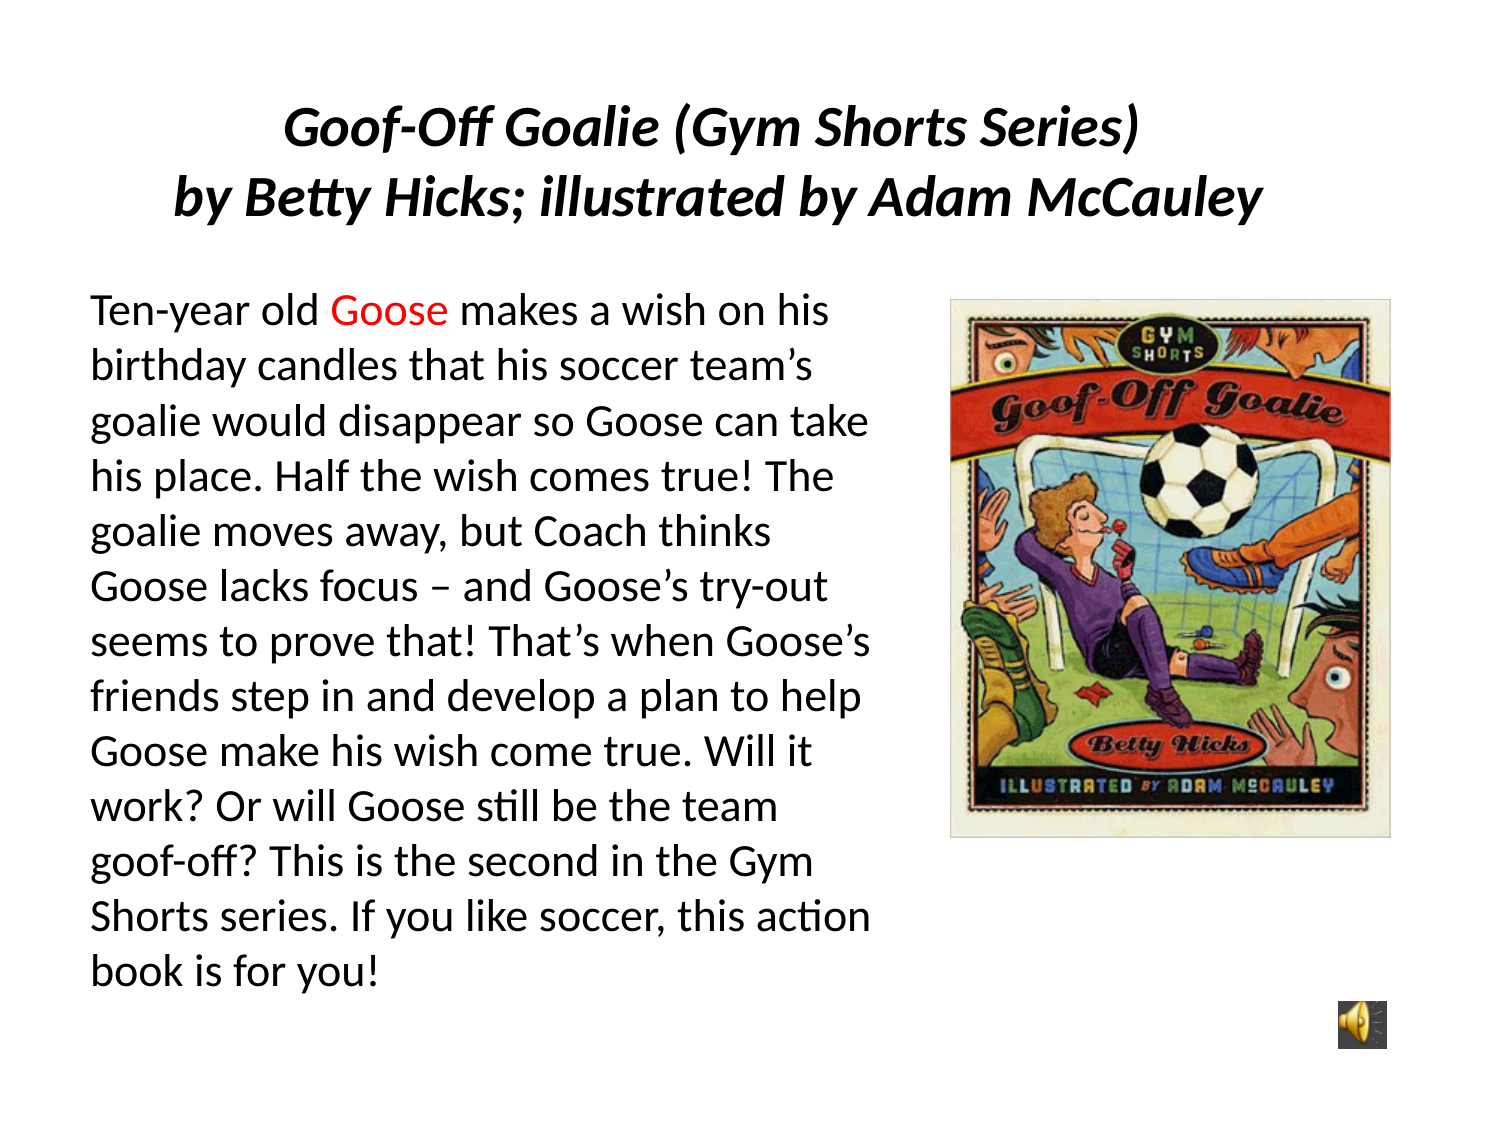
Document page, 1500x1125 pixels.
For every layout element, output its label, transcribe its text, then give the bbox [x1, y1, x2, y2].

title Goof-Off Goalie (Gym Shorts Series) by Betty Hicks; illustrated by Adam McCauley [75, 44, 1363, 236]
picture [1337, 999, 1388, 1051]
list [949, 299, 1391, 838]
list Ten-year old Goose makes a wish on his birthday candles that his soccer team’s goalie would disappear so Goose can take his place. Half the wish comes true! The goalie moves away, but Coach thinks Goose lacks focus – and Goose’s try-out seems to prove that! That’s when Goose’s friends step in and develop a plan to help Goose make his wish come true. Will it work? Or will Goose still be the team goof-off? This is the second in the Gym Shorts series. If you like soccer, this action book is for you! [75, 235, 900, 1005]
